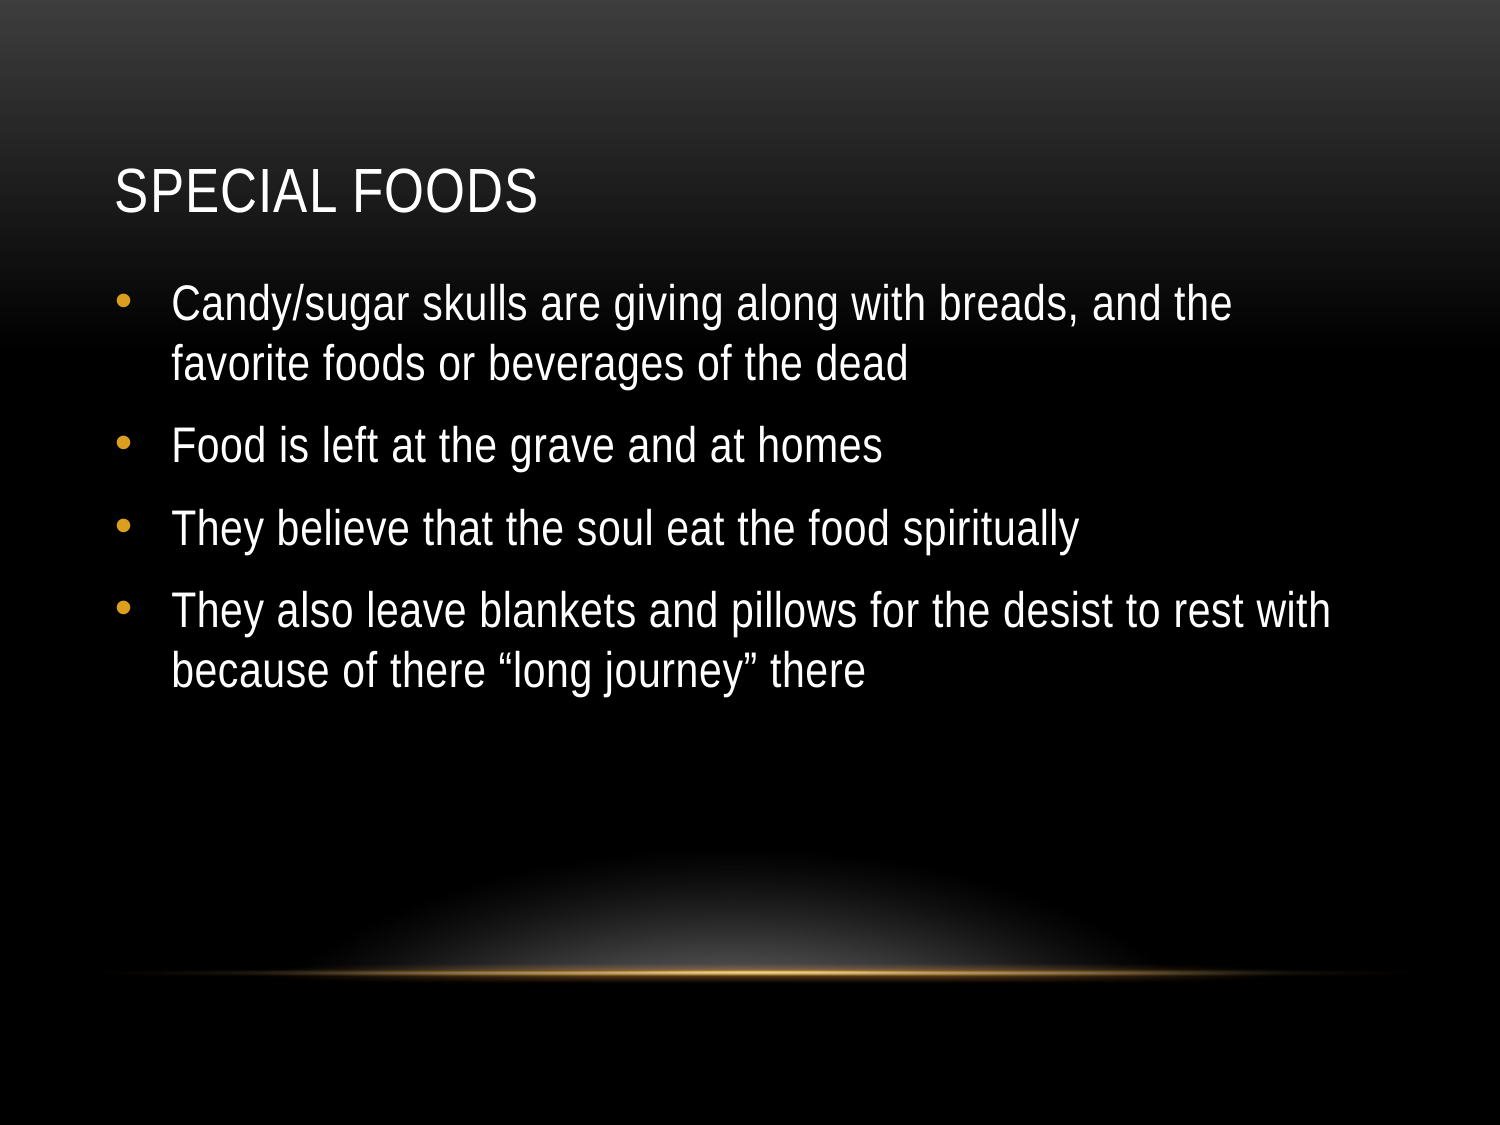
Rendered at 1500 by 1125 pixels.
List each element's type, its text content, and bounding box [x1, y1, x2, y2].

picture [0, 0, 1500, 1125]
list Candy/sugar skulls are giving along with breads, and the favorite foods or beverages of the dead Food is left at the grave and at homes They believe that the soul eat the food spiritually They also leave blankets and pillows for the desist to rest with because of there “long journey” there [99, 262, 1400, 938]
title Special foods [99, 45, 1400, 233]
